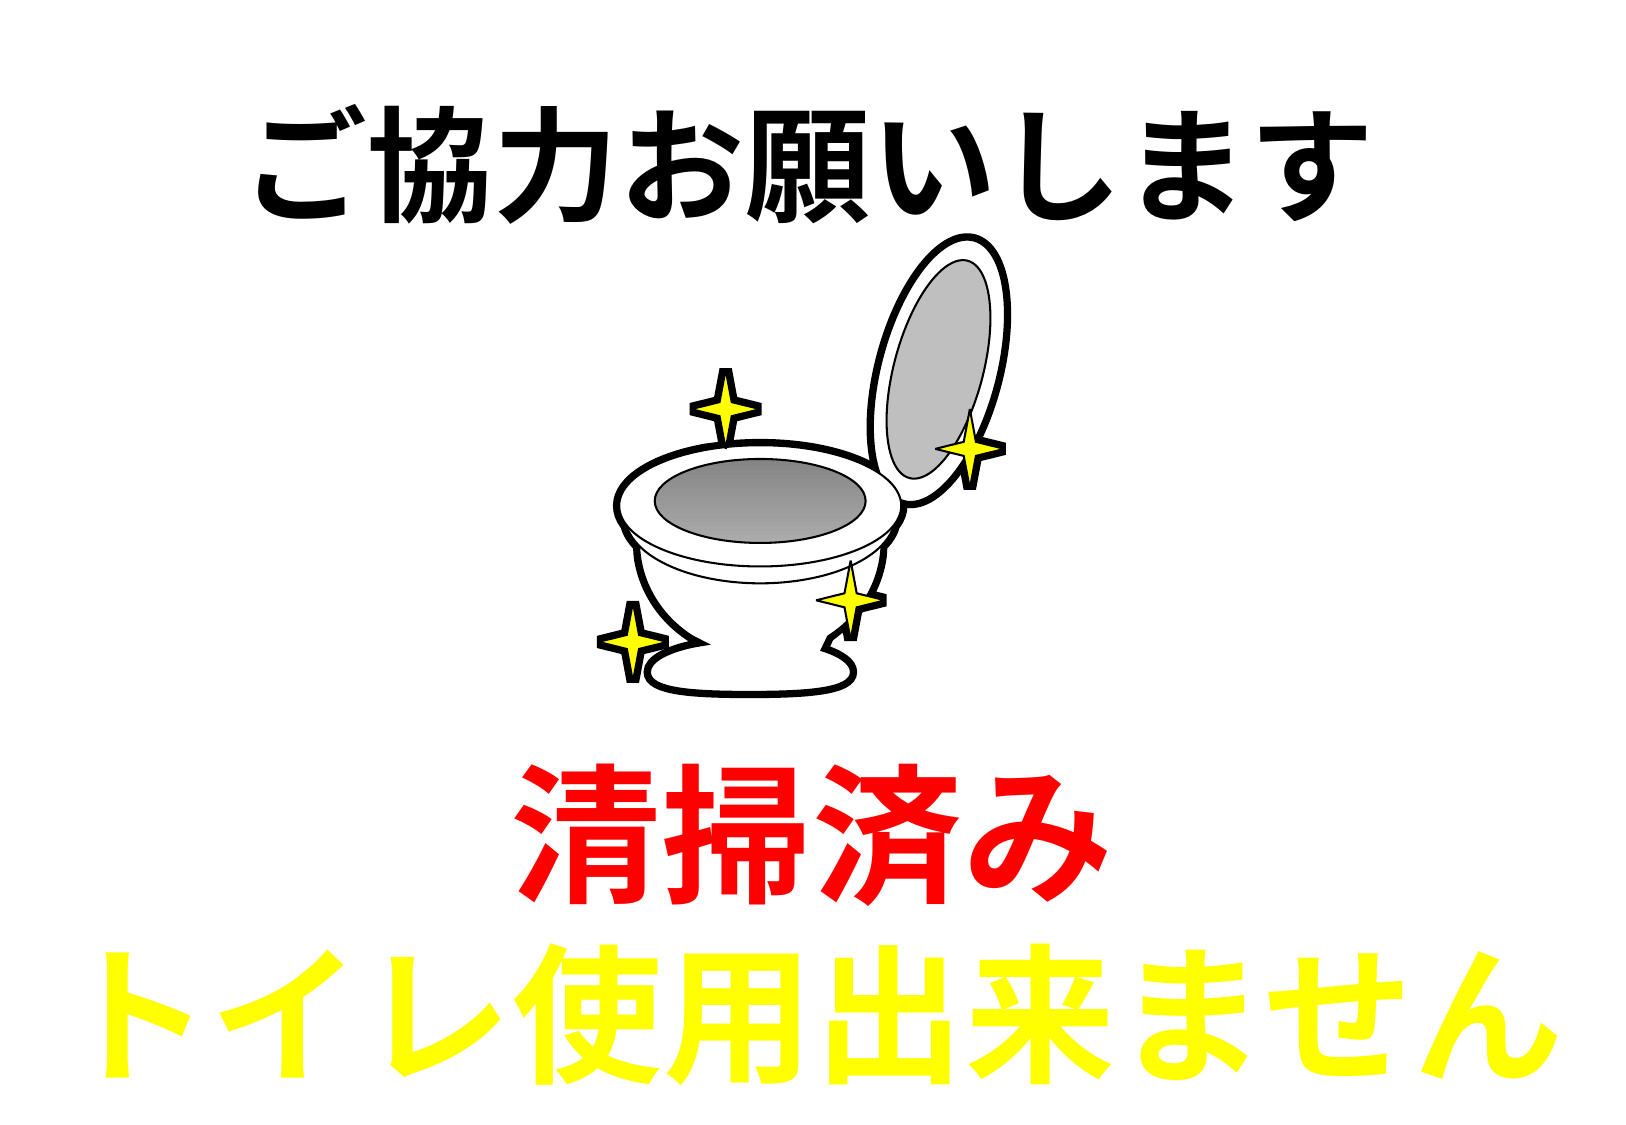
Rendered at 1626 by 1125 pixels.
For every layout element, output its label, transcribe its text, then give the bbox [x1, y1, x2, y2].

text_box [598, 235, 1006, 693]
text_box ご協力お願いします [0, 80, 1625, 246]
text_box 清掃済み トイレ使用出来ません [0, 733, 1625, 1109]
